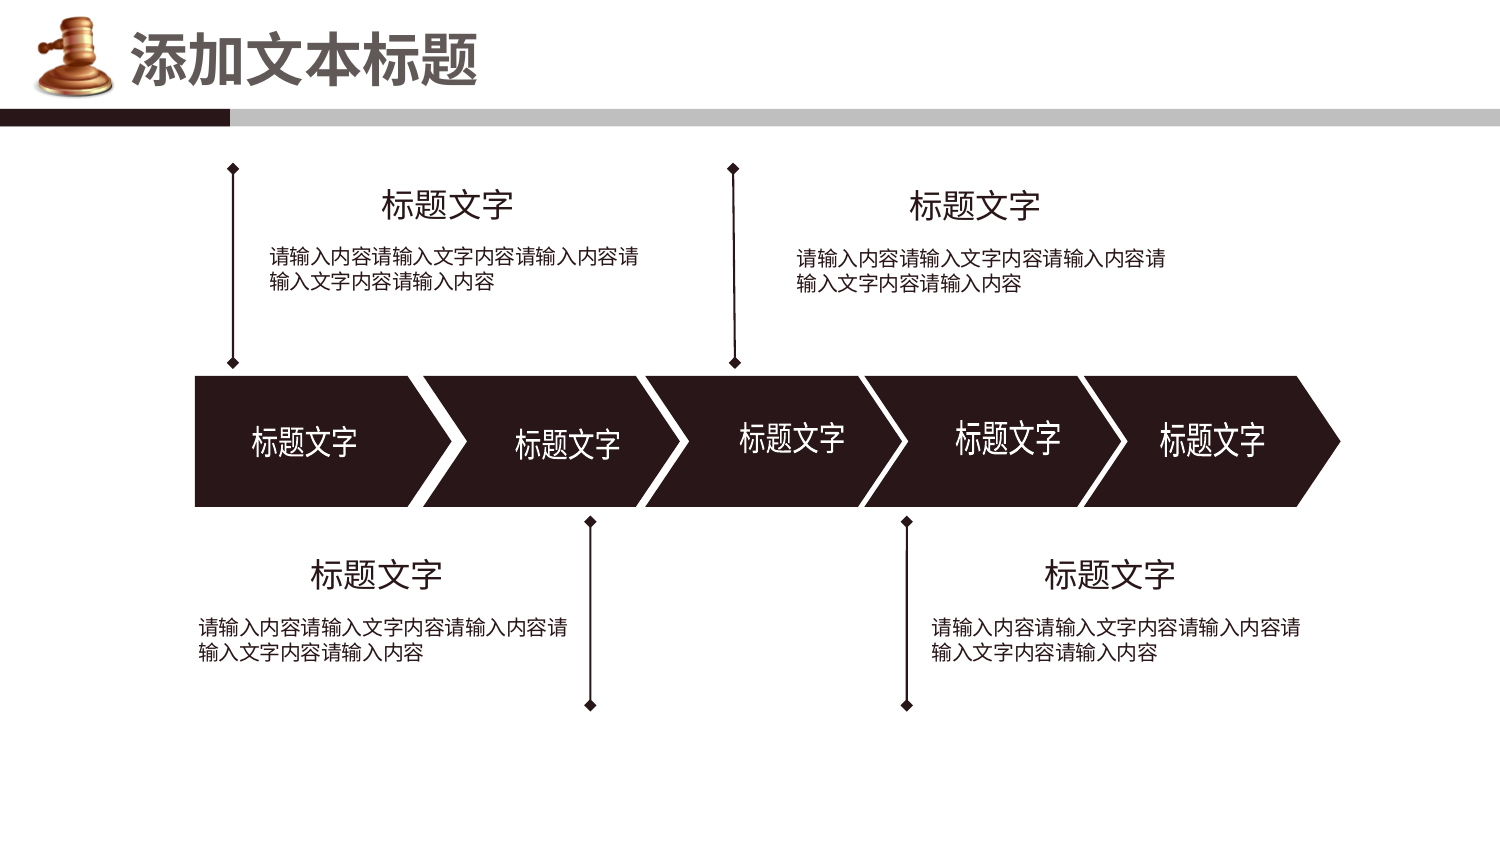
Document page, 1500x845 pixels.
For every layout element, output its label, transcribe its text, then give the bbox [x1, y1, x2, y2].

text_box [584, 673, 597, 712]
text_box [226, 162, 240, 176]
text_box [881, 546, 1341, 673]
text_box [900, 515, 913, 546]
text_box [0, 108, 231, 127]
text_box 添加文本标题 [114, 15, 969, 101]
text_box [218, 176, 678, 303]
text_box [745, 178, 1206, 304]
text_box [194, 375, 1341, 507]
text_box [584, 515, 597, 546]
text_box [231, 108, 1500, 127]
text_box [226, 303, 240, 369]
text_box [726, 162, 742, 369]
picture [31, 15, 115, 99]
text_box [900, 673, 913, 712]
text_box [147, 546, 607, 673]
